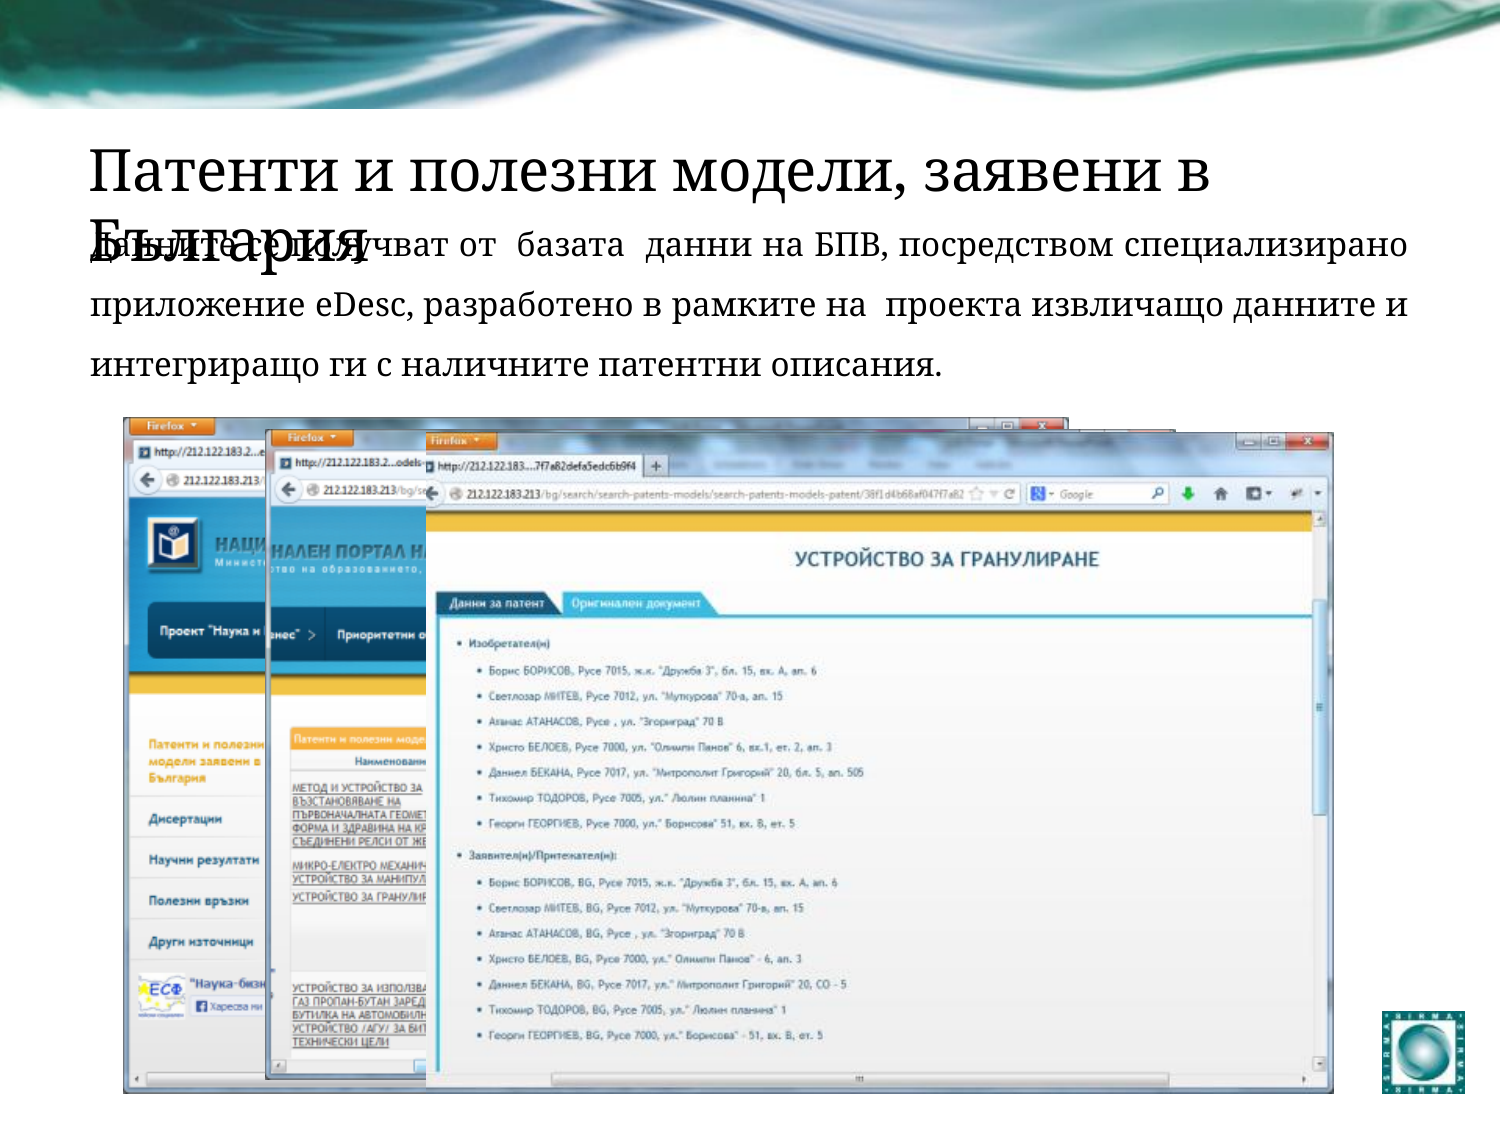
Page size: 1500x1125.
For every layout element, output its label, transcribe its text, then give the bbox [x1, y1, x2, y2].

list Данните се получват от базата данни на БПВ, посредством специализирано приложение eDesc, разработено в рамките на проекта извличащо данните и интегриращо ги с наличните патентни описания. [75, 196, 1425, 398]
picture [123, 417, 1334, 1095]
picture [0, 0, 1500, 109]
picture [1381, 1011, 1465, 1094]
title Патенти и полезни модели, заявени в България [73, 125, 1424, 231]
